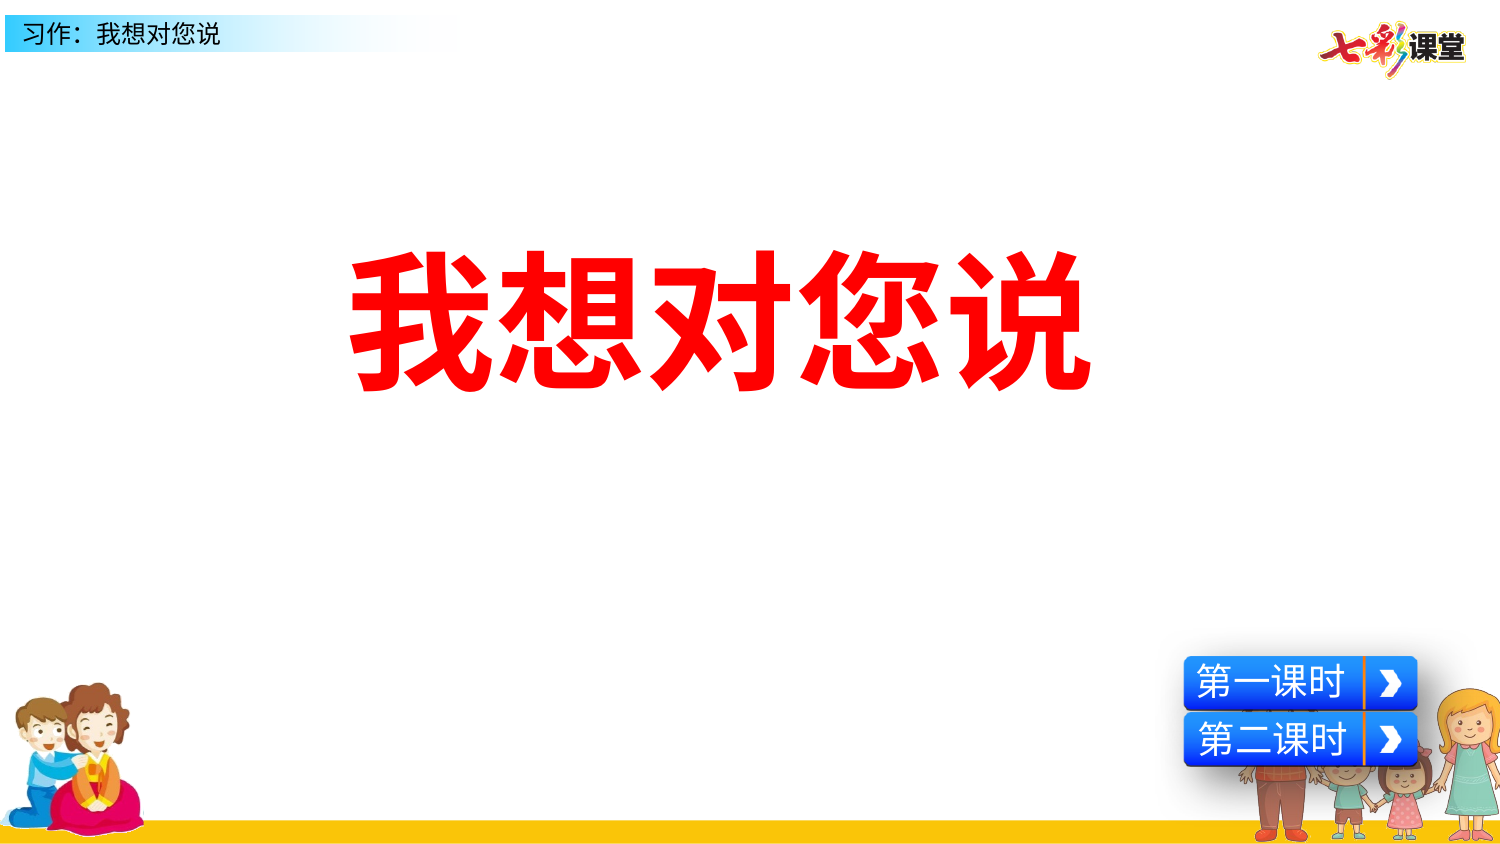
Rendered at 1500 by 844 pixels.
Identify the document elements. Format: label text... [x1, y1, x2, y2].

picture [1316, 20, 1468, 80]
text_box 我想对您说 [330, 221, 1150, 416]
picture [1181, 608, 1500, 844]
picture [0, 672, 144, 844]
